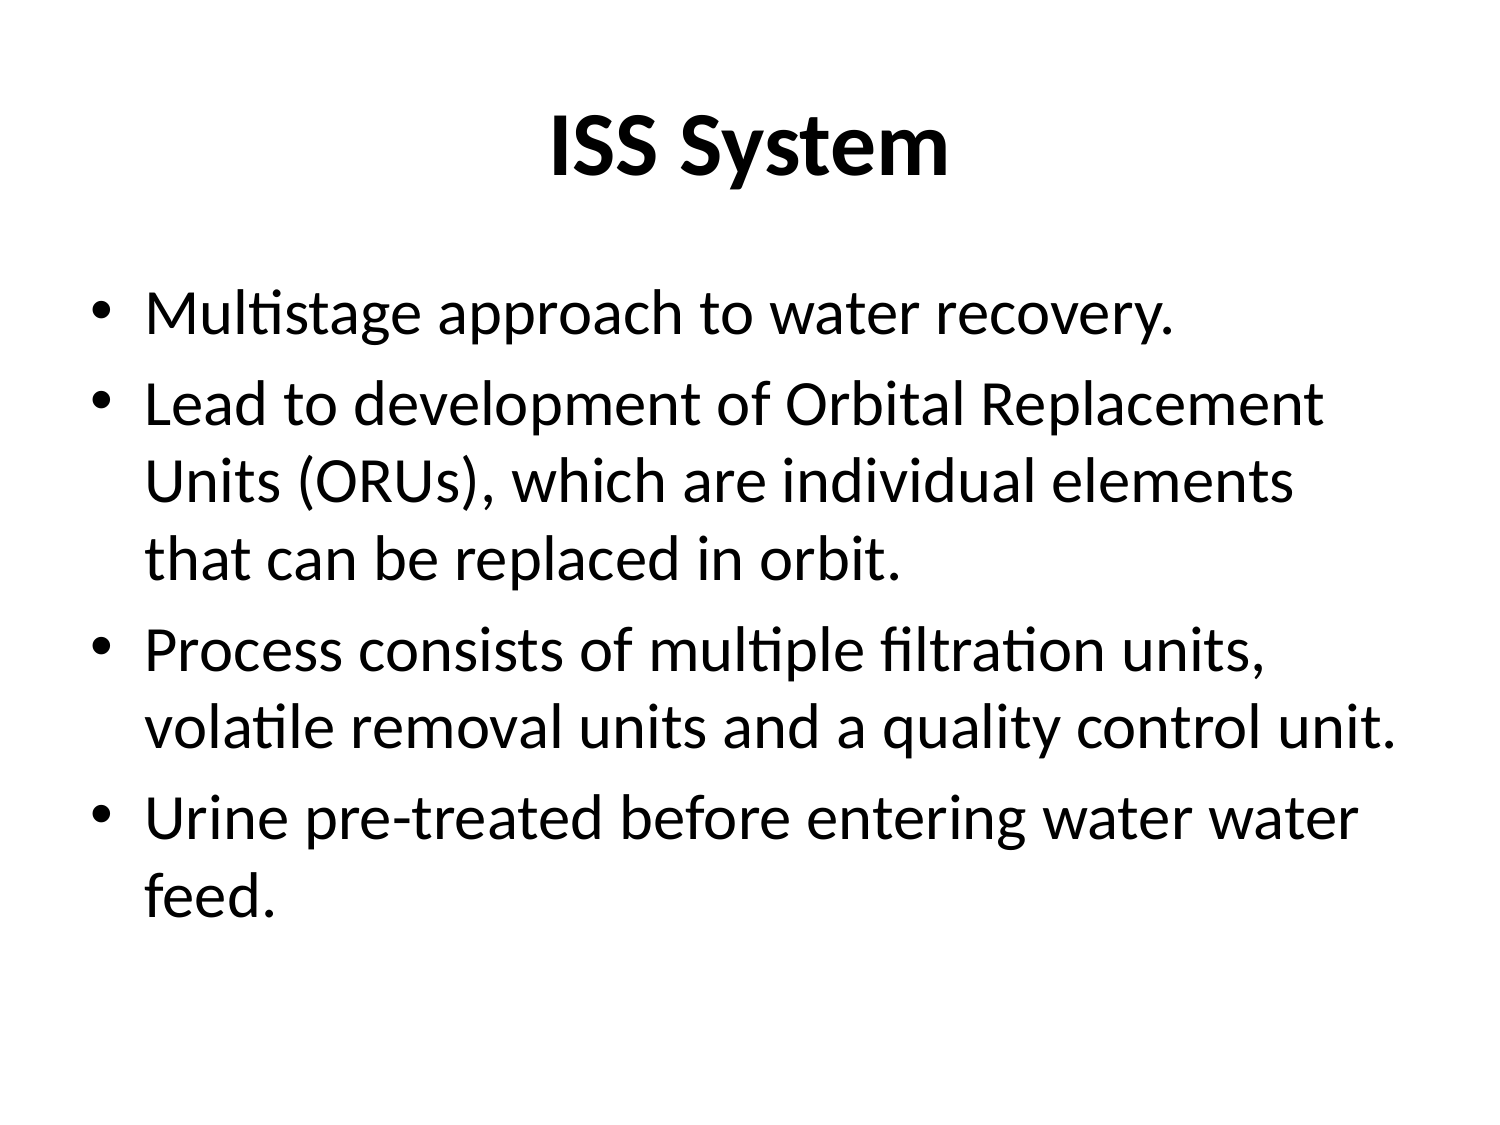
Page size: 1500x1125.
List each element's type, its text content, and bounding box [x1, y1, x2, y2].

title ISS System [75, 45, 1425, 233]
list Multistage approach to water recovery. Lead to development of Orbital Replacement Units (ORUs), which are individual elements that can be replaced in orbit. Process consists of multiple filtration units, volatile removal units and a quality control unit. Urine pre-treated before entering water water feed. [75, 262, 1425, 1005]
